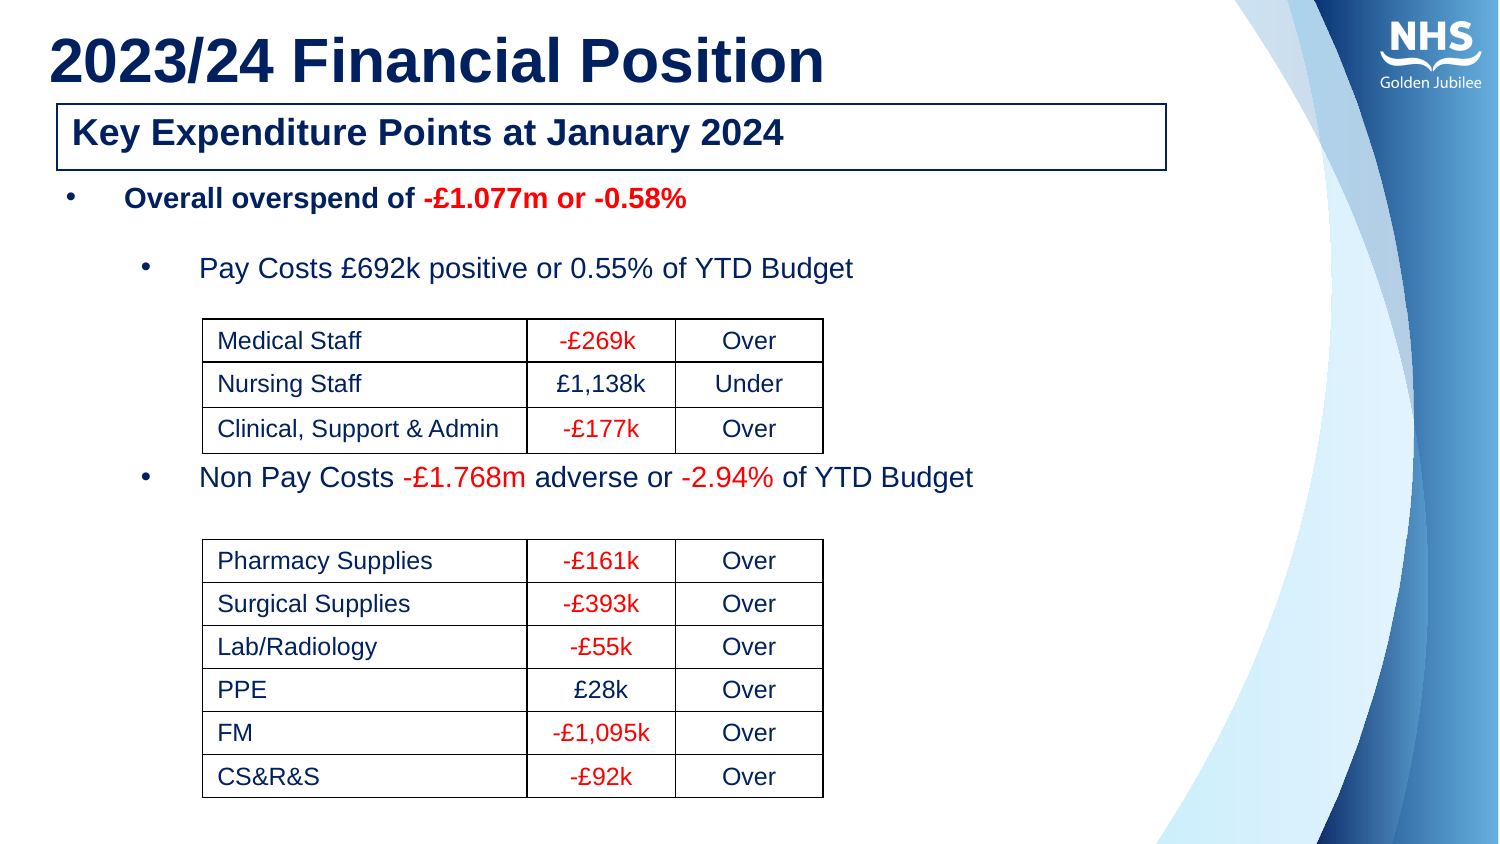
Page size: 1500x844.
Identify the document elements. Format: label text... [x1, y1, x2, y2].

table_cell -£92k [528, 755, 675, 797]
table_cell Nursing Staff [203, 363, 526, 407]
table_header Over [676, 320, 822, 361]
table_header -£161k [528, 540, 675, 582]
table_cell Over [676, 755, 822, 797]
table_header Over [676, 540, 822, 582]
table_cell £1,138k [528, 363, 675, 407]
table_header Pharmacy Supplies [203, 540, 526, 582]
table_cell Over [676, 583, 822, 625]
table_cell Over [676, 712, 822, 754]
table_header Key Expenditure Points at January 2024 [58, 105, 1165, 169]
table_cell -£177k [528, 408, 675, 453]
table_header Medical Staff [203, 320, 526, 361]
text_box Overall overspend of -£1.077m or -0.58% Pay Costs £692k positive or 0.55% of YTD Budget Non Pay Costs -£1.768m adverse or -2.94% of YTD Budget [49, 179, 1336, 844]
table_cell Over [676, 626, 822, 668]
table_cell Lab/Radiology [203, 626, 526, 668]
table_cell PPE [203, 669, 526, 711]
table_header -£269k [528, 320, 675, 361]
table_cell -£393k [528, 583, 675, 625]
table_cell Surgical Supplies [203, 583, 526, 625]
table_cell Over [676, 669, 822, 711]
table_cell -£55k [528, 626, 675, 668]
picture [1380, 21, 1482, 92]
table_cell -£1,095k [528, 712, 675, 754]
table_cell Under [676, 363, 822, 407]
table_cell £28k [528, 669, 675, 711]
title 2023/24 Financial Position [49, 23, 1064, 95]
table_cell CS&R&S [203, 755, 526, 797]
table_cell Over [676, 408, 822, 453]
table_cell FM [203, 712, 526, 754]
table_cell Clinical, Support & Admin [203, 408, 526, 453]
